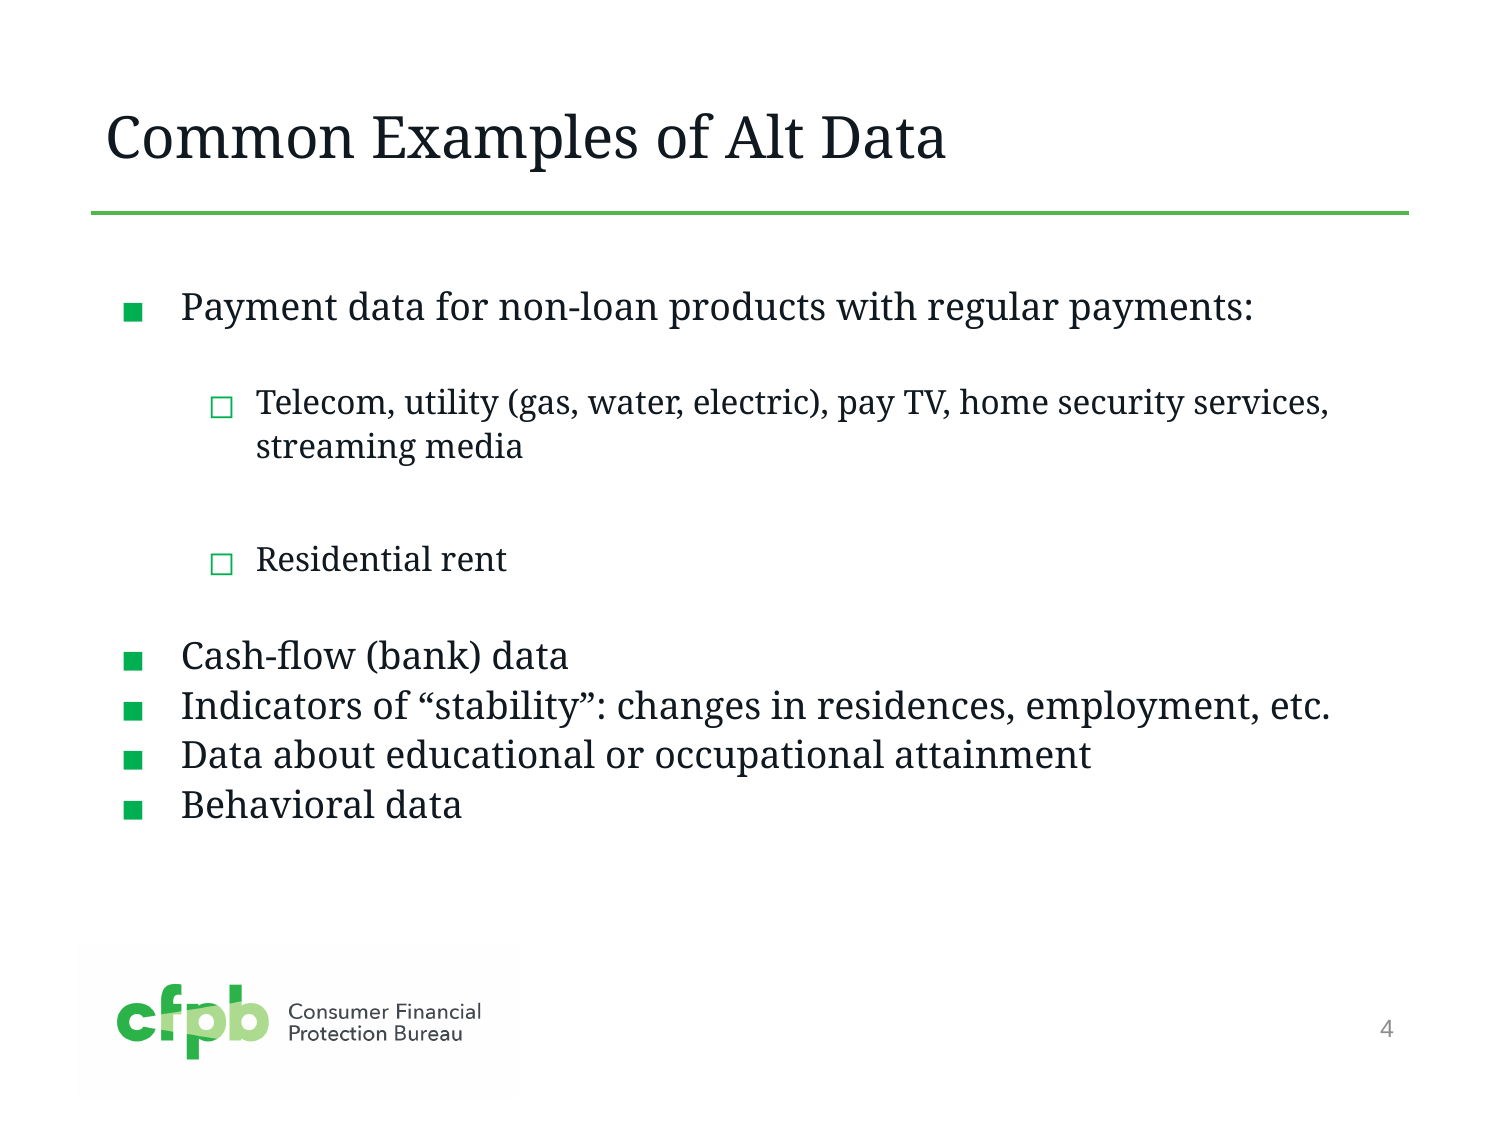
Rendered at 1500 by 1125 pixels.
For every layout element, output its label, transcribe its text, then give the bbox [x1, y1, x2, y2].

list Payment data for non-loan products with regular payments: Telecom, utility (gas, water, electric), pay TV, home security services, streaming media Residential rent Cash-flow (bank) data Indicators of “stability”: changes in residences, employment, etc. Data about educational or occupational attainment Behavioral data [90, 270, 1410, 945]
slide_number 4 [1071, 997, 1410, 1058]
title Common Examples of Alt Data [90, 74, 1410, 197]
picture [78, 945, 519, 1098]
